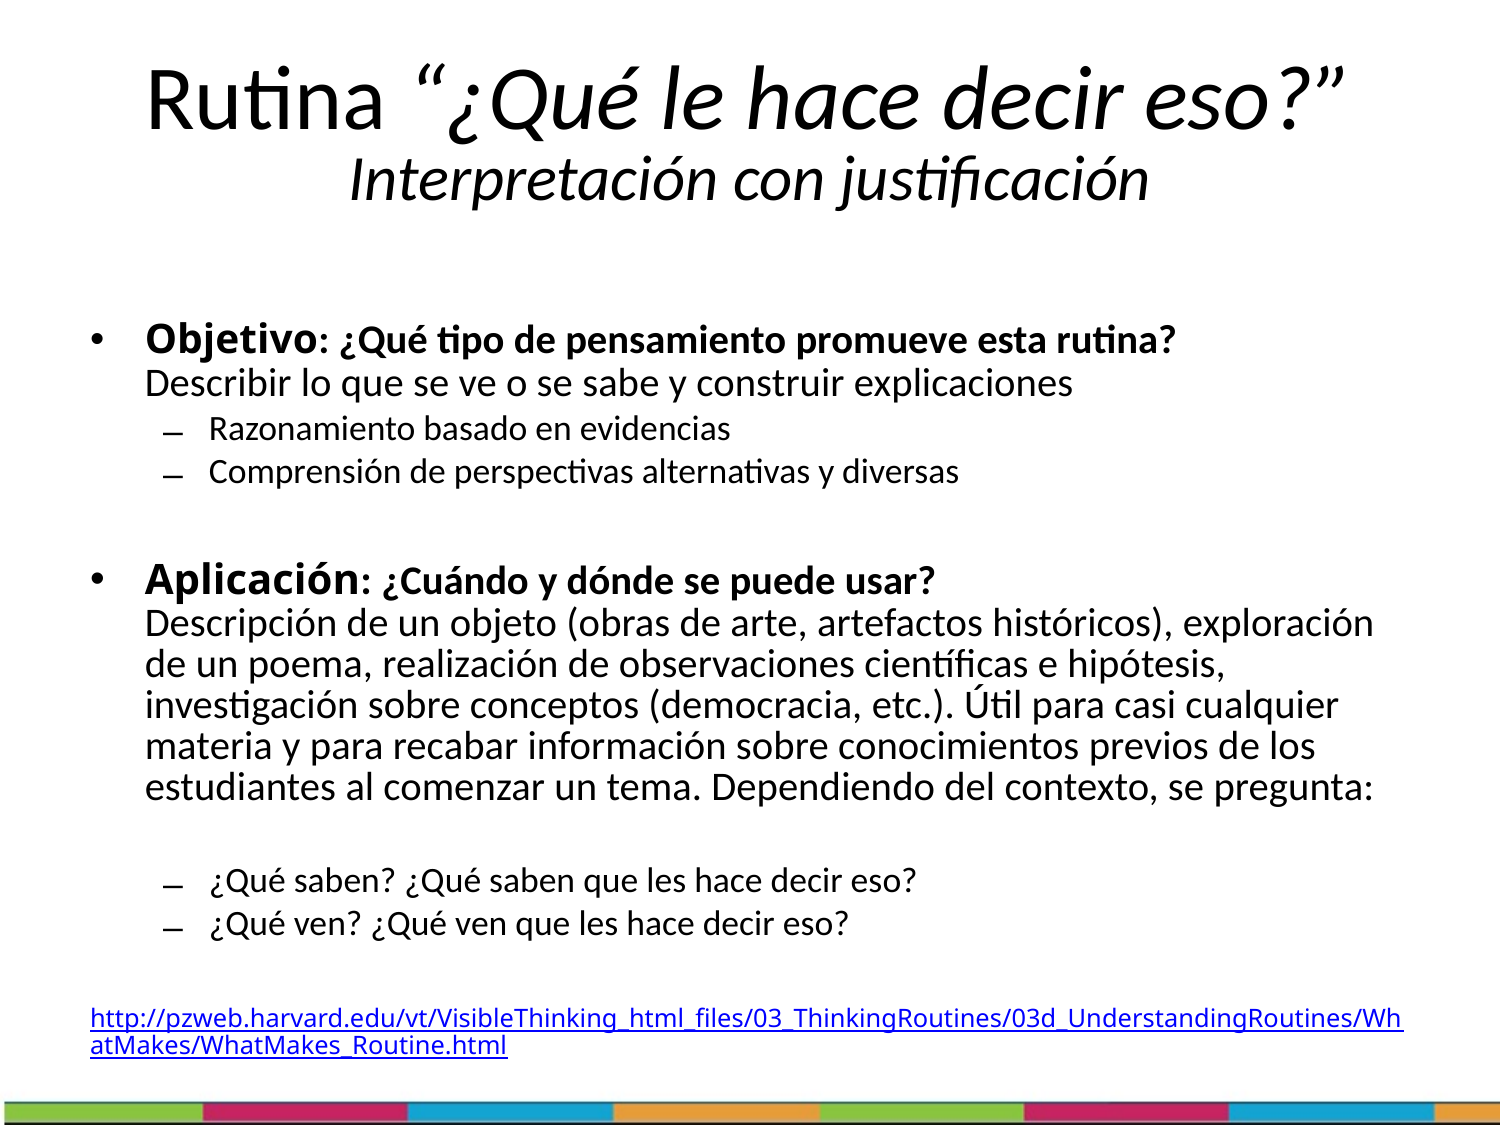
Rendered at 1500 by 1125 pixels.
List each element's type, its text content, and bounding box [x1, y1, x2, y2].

title Rutina “¿Qué le hace decir eso?” Interpretación con justificación [75, 45, 1425, 233]
list Objetivo: ¿Qué tipo de pensamiento promueve esta rutina? Describir lo que se ve o se sabe y construir explicaciones Razonamiento basado en evidencias Comprensión de perspectivas alternativas y diversas Aplicación: ¿Cuándo y dónde se puede usar? Descripción de un objeto (obras de arte, artefactos históricos), exploración de un poema, realización de observaciones científicas e hipótesis, investigación sobre conceptos (democracia, etc.). Útil para casi cualquier materia y para recabar información sobre conocimientos previos de los estudiantes al comenzar un tema. Dependiendo del contexto, se pregunta: ¿Qué saben? ¿Qué saben que les hace decir eso? ¿Qué ven? ¿Qué ven que les hace decir eso? http://pzweb.harvard.edu/vt/VisibleThinking_html_files/03_ThinkingRoutines/03d_UnderstandingRoutines/WhatMakes/WhatMakes_Routine.html [75, 302, 1425, 1047]
picture [0, 0, 1500, 1125]
